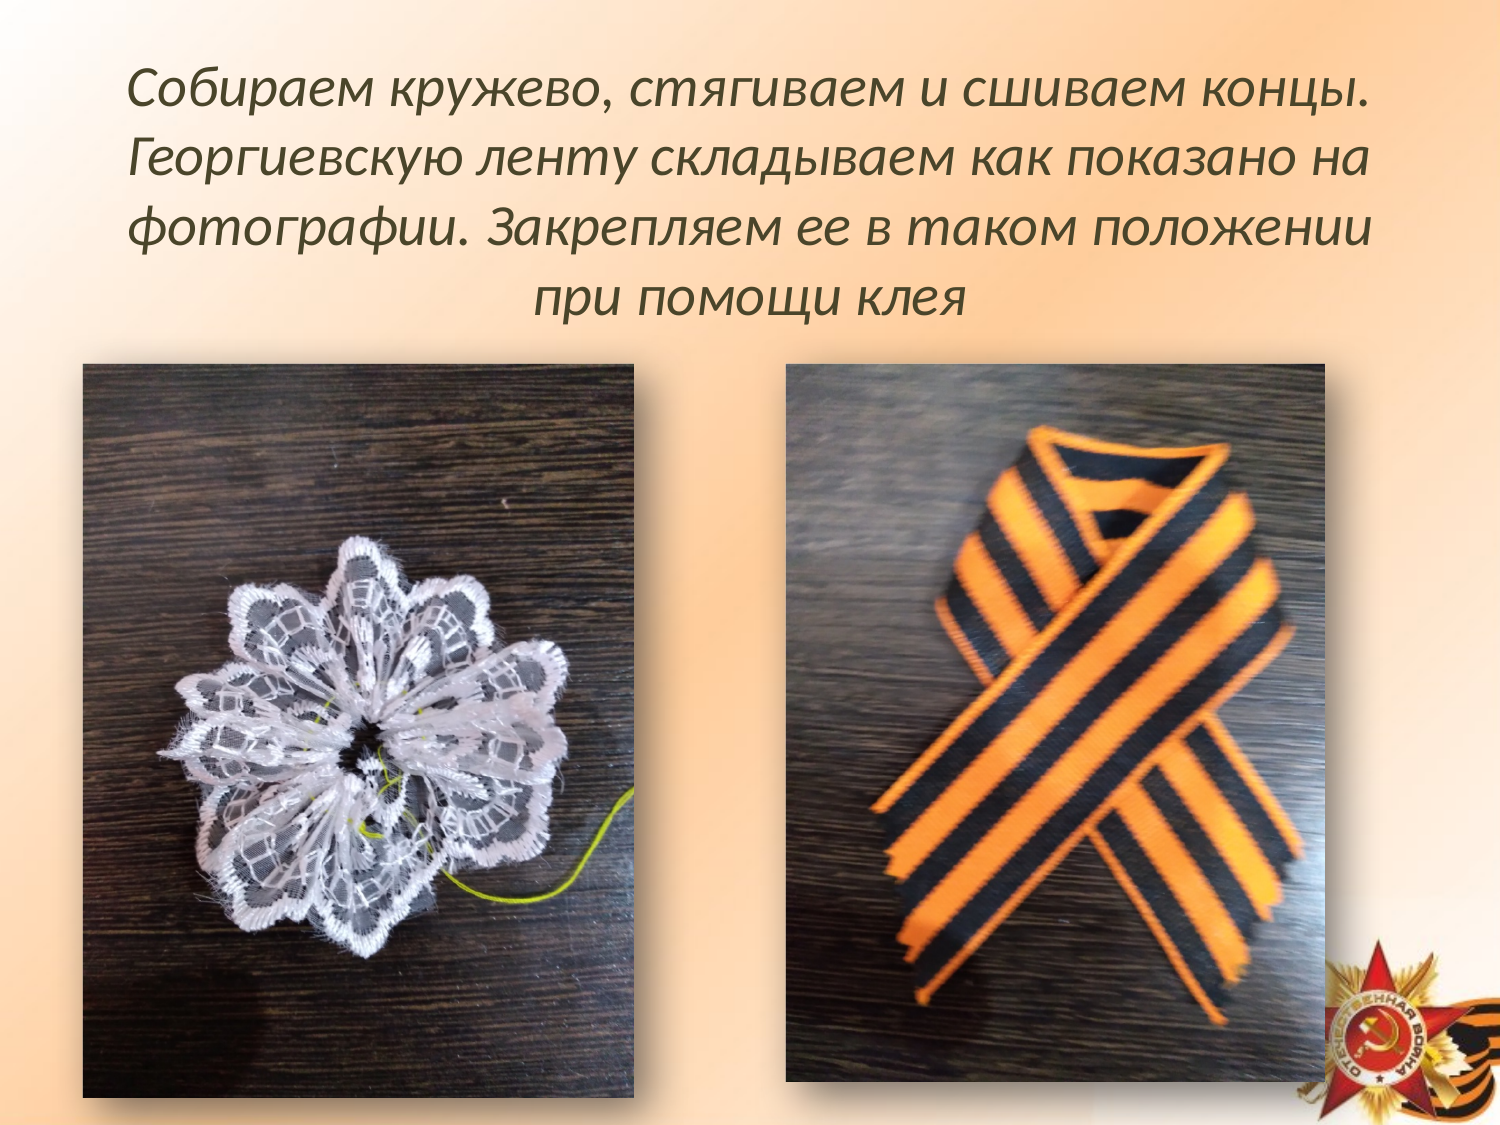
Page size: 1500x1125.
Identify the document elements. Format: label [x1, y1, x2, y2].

list [0, 0, 1500, 1125]
list [695, 452, 1415, 993]
list [0, 454, 725, 1007]
